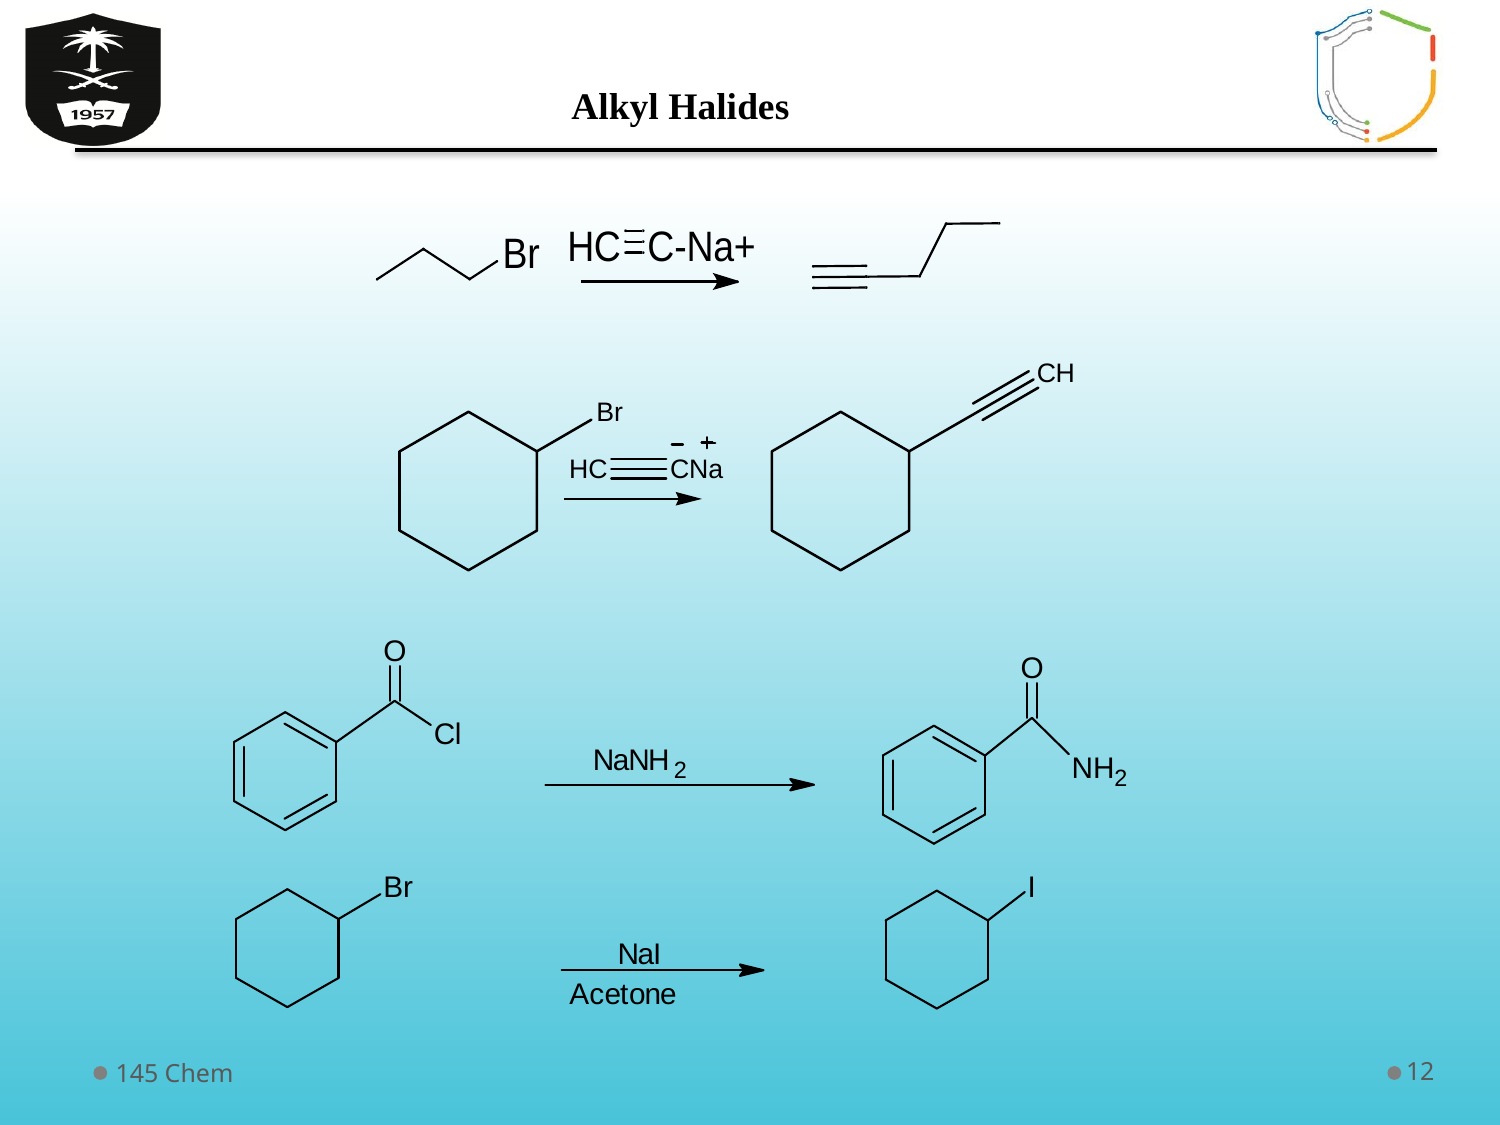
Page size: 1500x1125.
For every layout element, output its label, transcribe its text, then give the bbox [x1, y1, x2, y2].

slide_number 12 [1401, 1042, 1494, 1103]
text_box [371, 219, 1011, 303]
footer 145 Chem [108, 1042, 576, 1103]
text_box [395, 361, 1075, 575]
picture [1287, 0, 1463, 165]
text_box Alkyl Halides [556, 74, 805, 135]
picture [24, 12, 163, 151]
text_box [218, 633, 1129, 1012]
